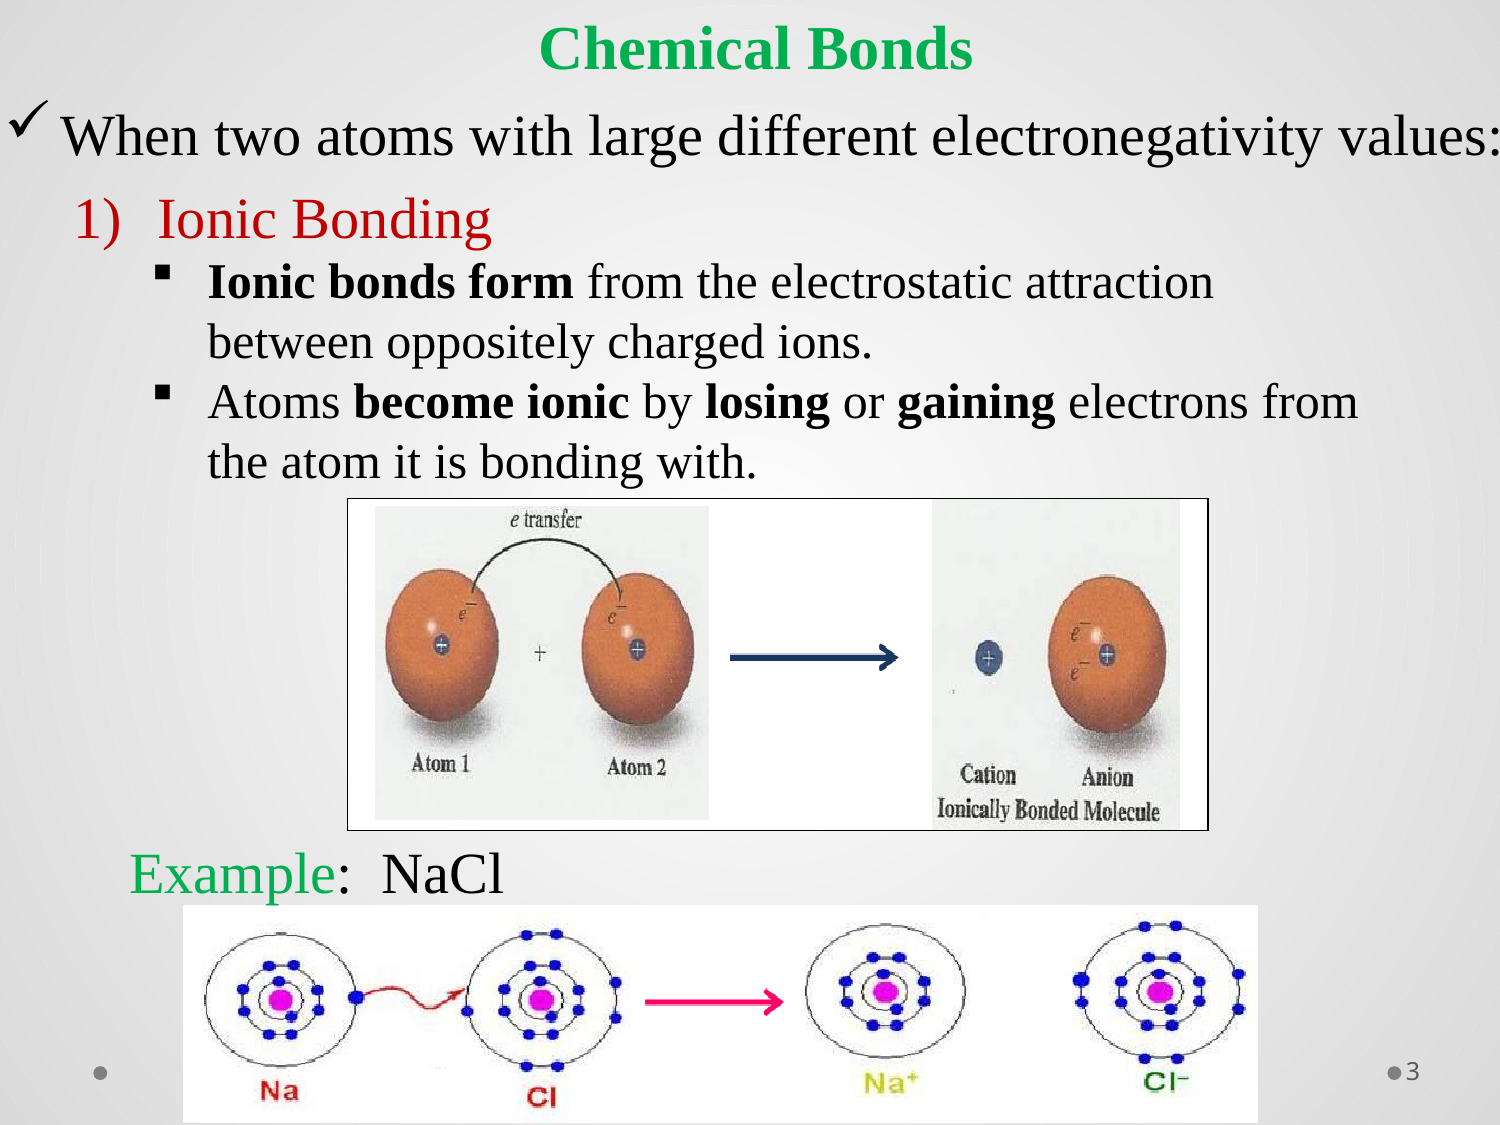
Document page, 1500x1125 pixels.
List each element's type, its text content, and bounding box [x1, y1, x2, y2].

text_box Ionic Bonding [0, 172, 509, 258]
text_box Example: NaCl [114, 827, 520, 913]
text_box When two atoms with large different electronegativity values: [0, 89, 1500, 174]
slide_number 3 [1401, 1042, 1494, 1103]
text_box Ionic bonds form from the electrostatic attraction between oppositely charged ions. Atoms become ionic by losing or gaining electrons from the atom it is bonding with. [136, 196, 1377, 496]
text_box Chemical Bonds [523, 0, 990, 89]
picture [182, 904, 1259, 1123]
picture [348, 498, 1208, 831]
